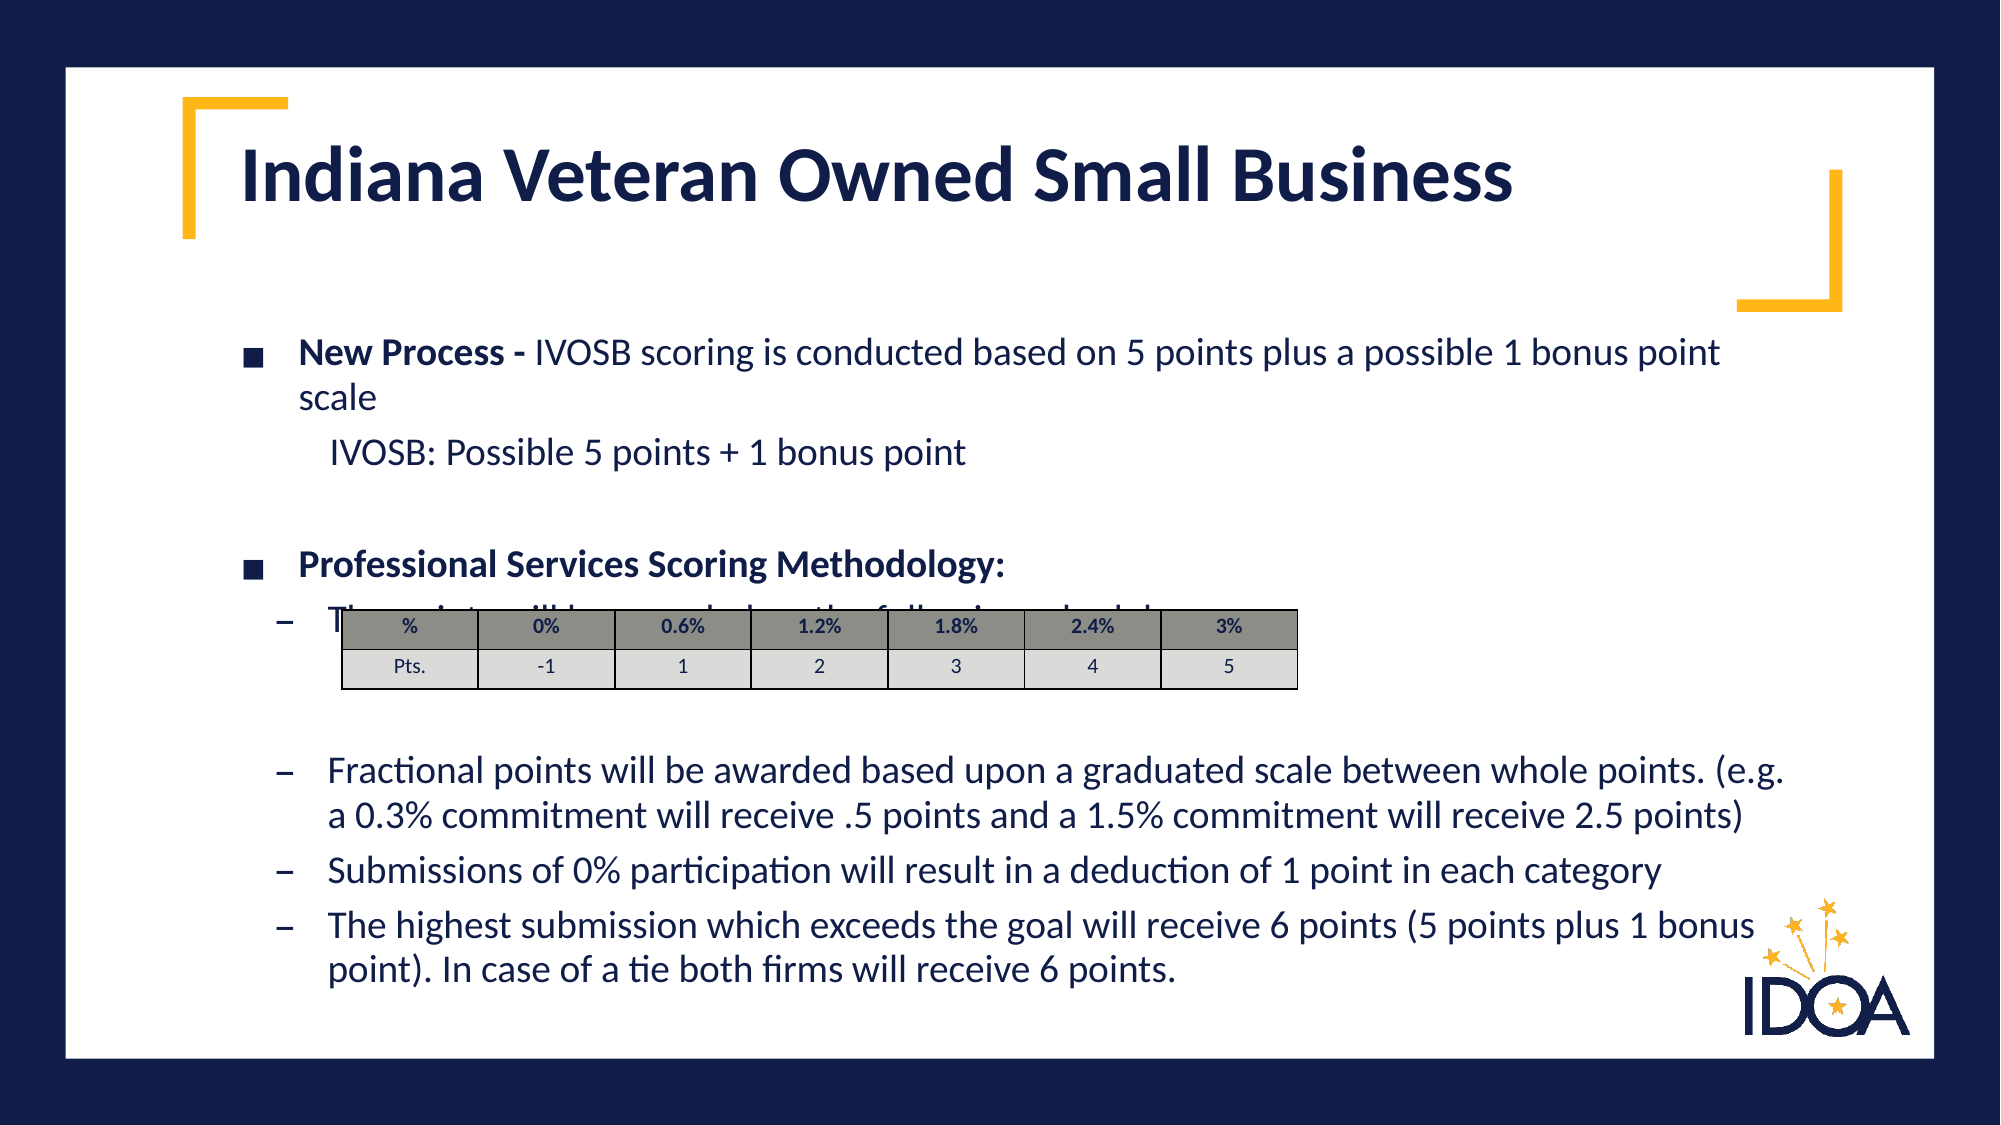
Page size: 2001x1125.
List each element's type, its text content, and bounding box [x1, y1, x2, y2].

table_cell 3 [889, 650, 1024, 688]
table_header 1.8% [889, 611, 1024, 649]
table_header 2.4% [1025, 611, 1160, 649]
table_cell 5 [1162, 650, 1297, 688]
table_cell -1 [479, 650, 614, 688]
table_cell 4 [1025, 650, 1160, 688]
table_cell Pts. [343, 650, 477, 688]
table_header 0.6% [616, 611, 750, 649]
list New Process - IVOSB scoring is conducted based on 5 points plus a possible 1 bonus point scale IVOSB: Possible 5 points + 1 bonus point Professional Services Scoring Methodology: The points will be awarded on the following schedule: Fractional points will be awarded based upon a graduated scale between whole points. (e.g. a 0.3% commitment will receive .5 points and a 1.5% commitment will receive 2.5 points) Submissions of 0% participation will result in a deduction of 1 point in each category The highest submission which exceeds the goal will receive 6 points (5 points plus 1 bonus point). In case of a tie both firms will receive 6 points. [225, 322, 1800, 1019]
title Indiana Veteran Owned Small Business [225, 126, 1800, 263]
table_cell 1 [616, 650, 750, 688]
table_header 3% [1162, 611, 1297, 649]
picture [1702, 857, 1959, 1114]
table_header 1.2% [752, 611, 887, 649]
table_header % [343, 611, 477, 649]
table_cell 2 [752, 650, 887, 688]
table_header 0% [479, 611, 614, 649]
